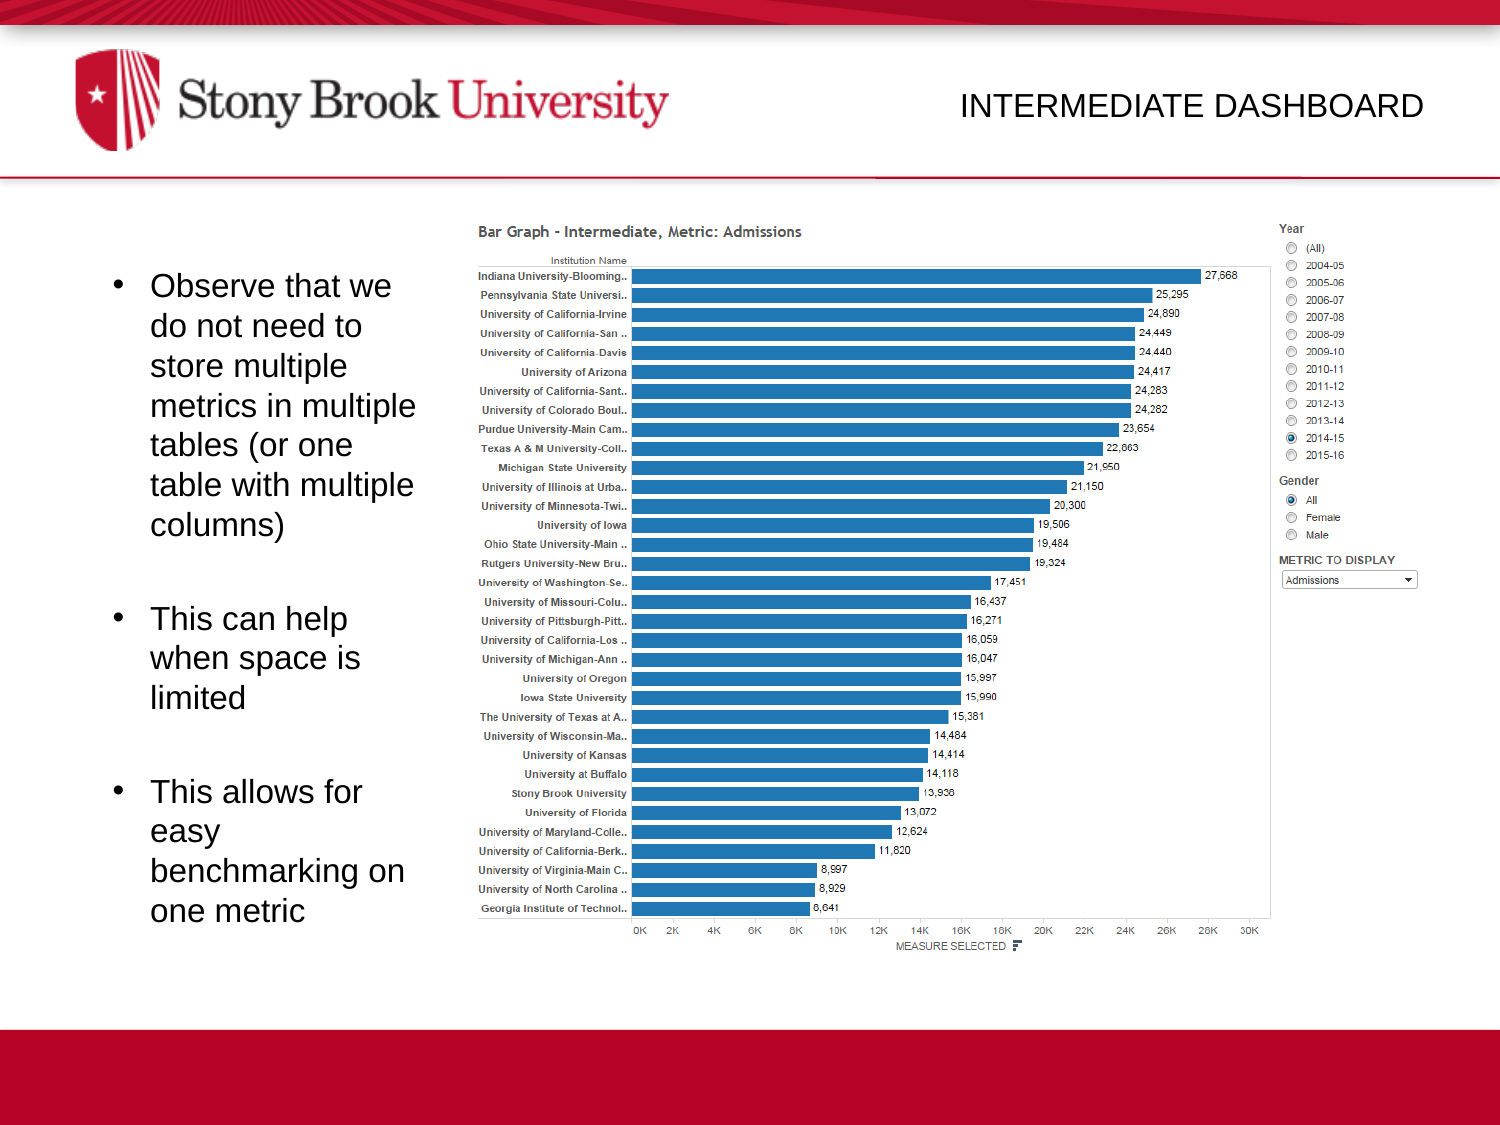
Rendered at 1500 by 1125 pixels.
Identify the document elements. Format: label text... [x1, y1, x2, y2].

picture [0, 0, 1500, 25]
list Intermediate Dashboard [776, 76, 1425, 139]
picture [472, 217, 1426, 976]
text_box Observe that we do not need to store multiple metrics in multiple tables (or one table with multiple columns) This can help when space is limited This allows for easy benchmarking on one metric [74, 217, 429, 976]
